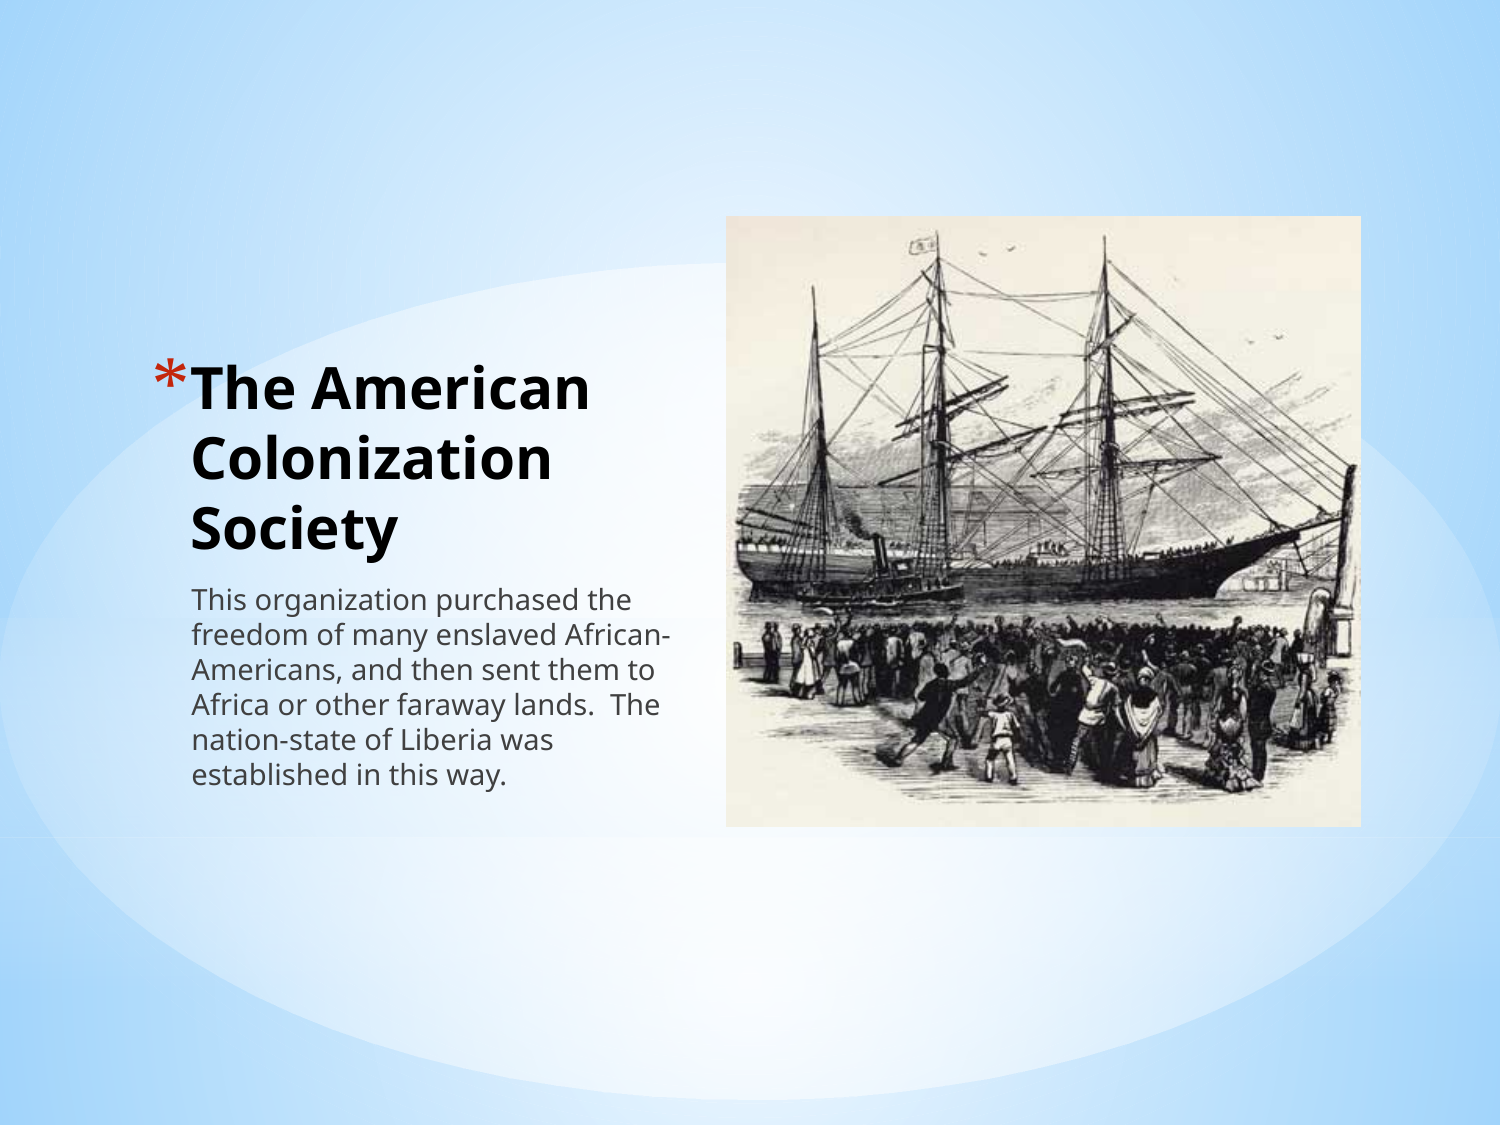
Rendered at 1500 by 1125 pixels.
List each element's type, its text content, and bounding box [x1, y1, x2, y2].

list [726, 216, 1362, 827]
list This organization purchased the freedom of many enslaved African-Americans, and then sent them to Africa or other faraway lands. The nation-state of Liberia was established in this way. [176, 573, 733, 925]
title The American Colonization Society [137, 362, 720, 569]
